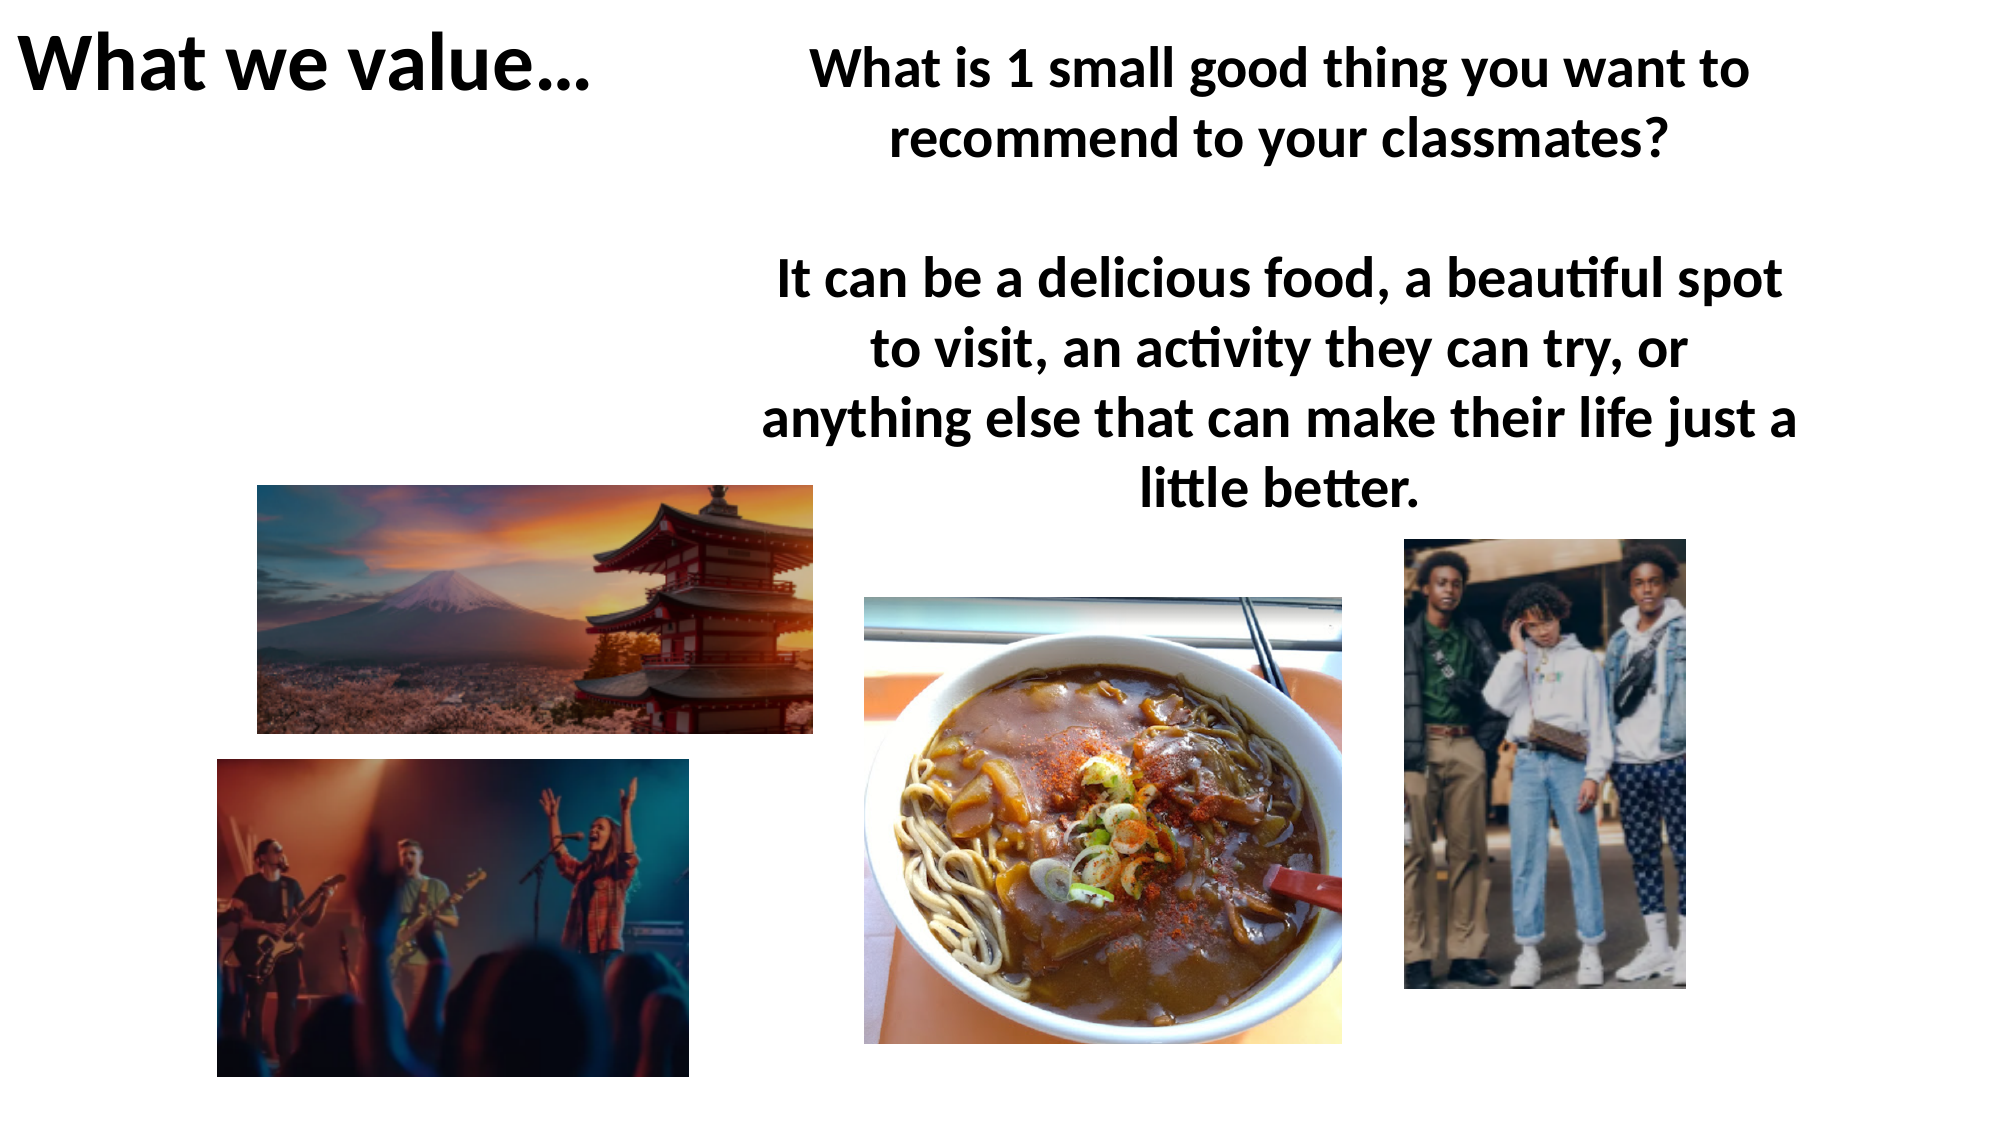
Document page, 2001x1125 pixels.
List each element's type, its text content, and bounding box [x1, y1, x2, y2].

picture [1404, 539, 1686, 989]
text_box What we value… [3, 0, 609, 115]
text_box What is 1 small good thing you want to recommend to your classmates? It can be a delicious food, a beautiful spot to visit, an activity they can try, or anything else that can make their life just a little better. [745, 21, 1815, 527]
picture [864, 597, 1342, 1044]
picture [257, 485, 813, 734]
picture [217, 759, 689, 1077]
